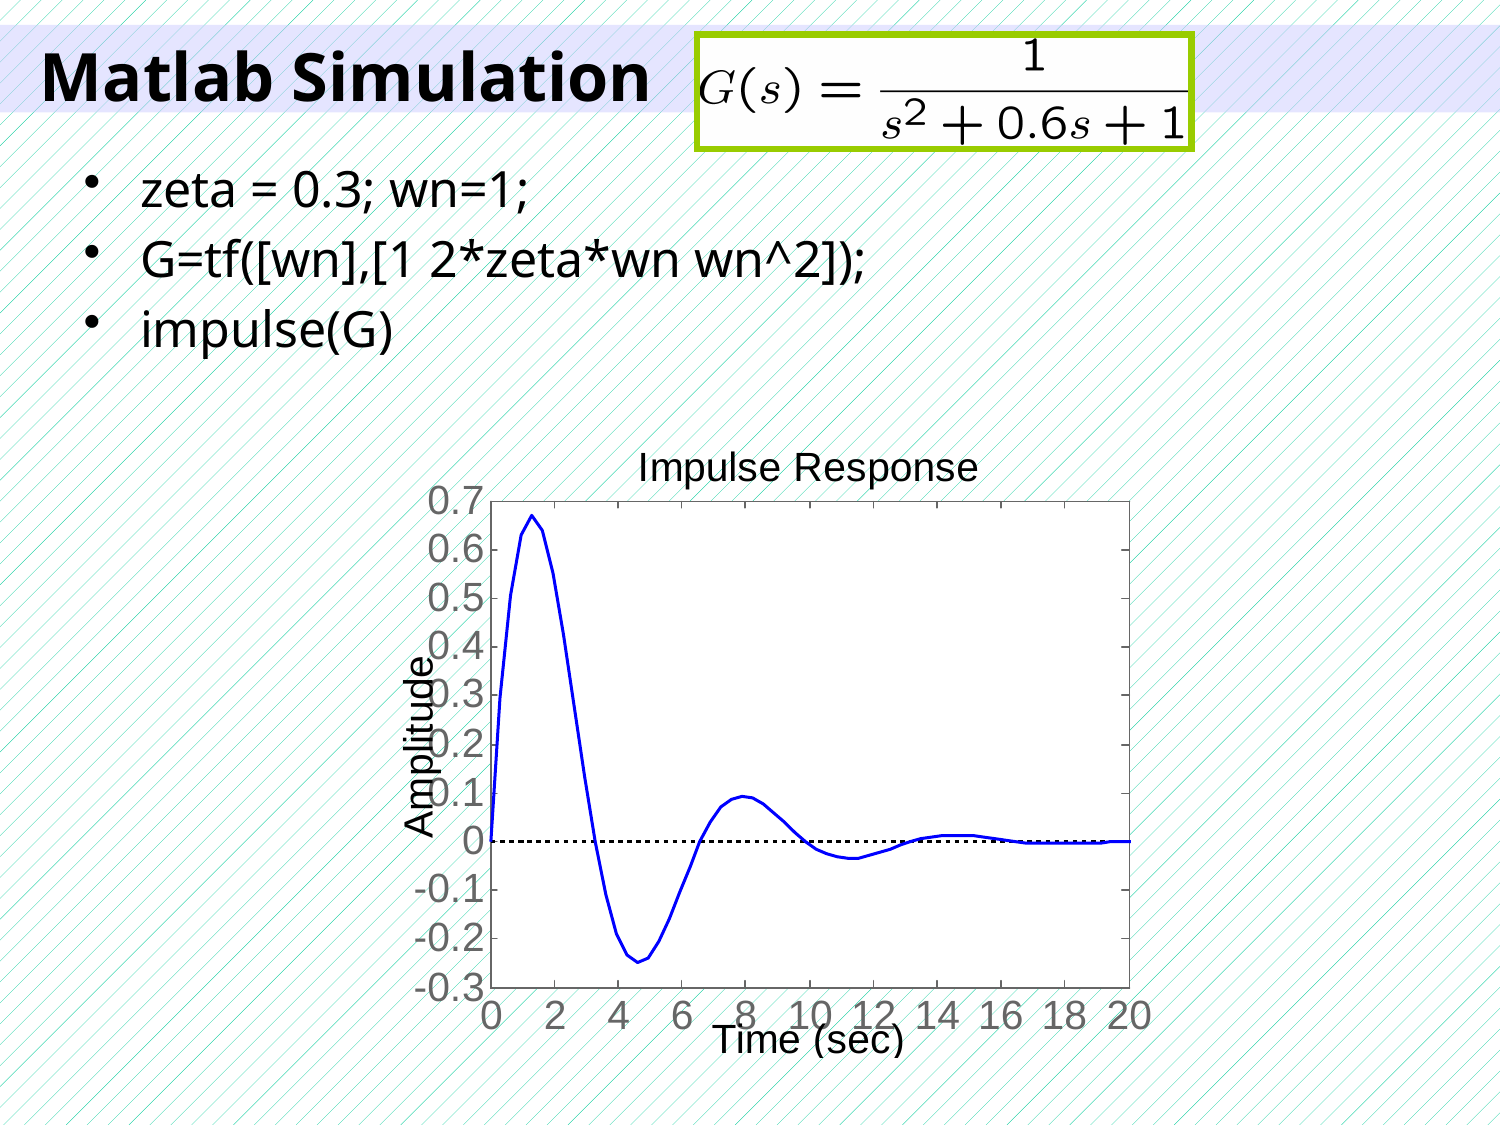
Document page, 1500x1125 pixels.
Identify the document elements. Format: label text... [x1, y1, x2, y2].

title Matlab Simulation [24, 24, 1476, 126]
picture [361, 422, 1210, 1058]
list zeta = 0.3; wn=1; G=tf([wn],[1 2*zeta*wn wn^2]); impulse(G) [68, 149, 1432, 1101]
picture [699, 37, 1189, 146]
